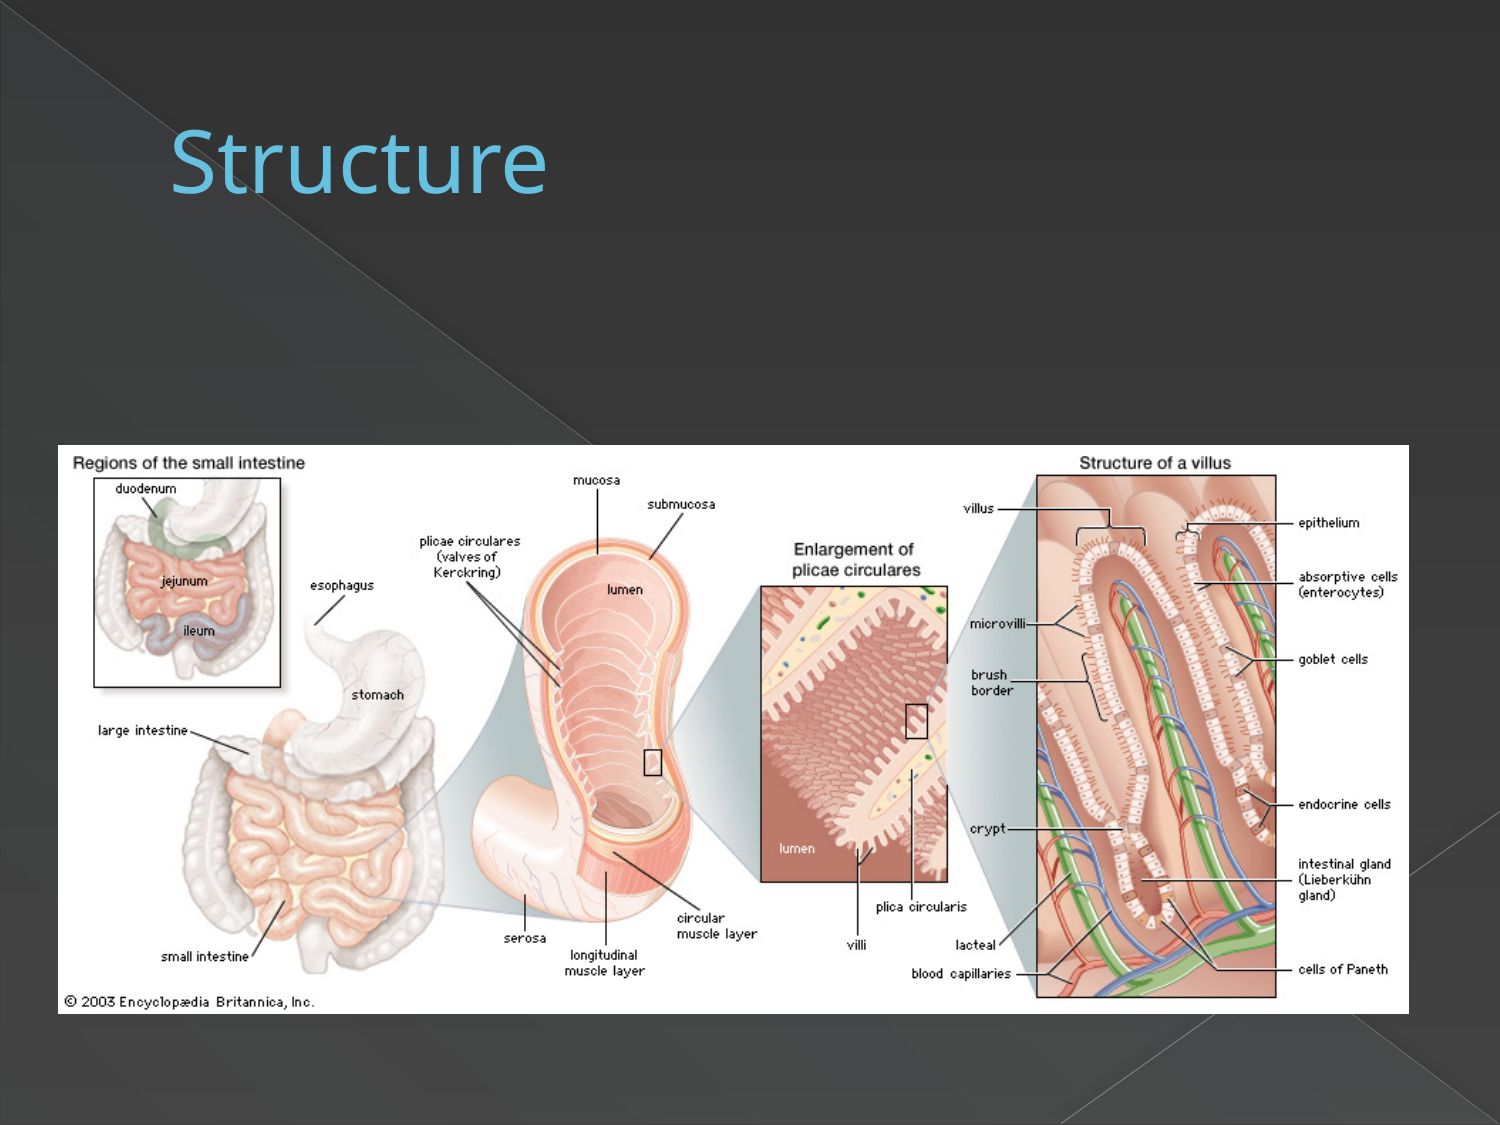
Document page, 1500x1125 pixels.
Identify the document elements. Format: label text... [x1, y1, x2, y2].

title Structure [75, 43, 1425, 274]
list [58, 445, 1409, 1014]
